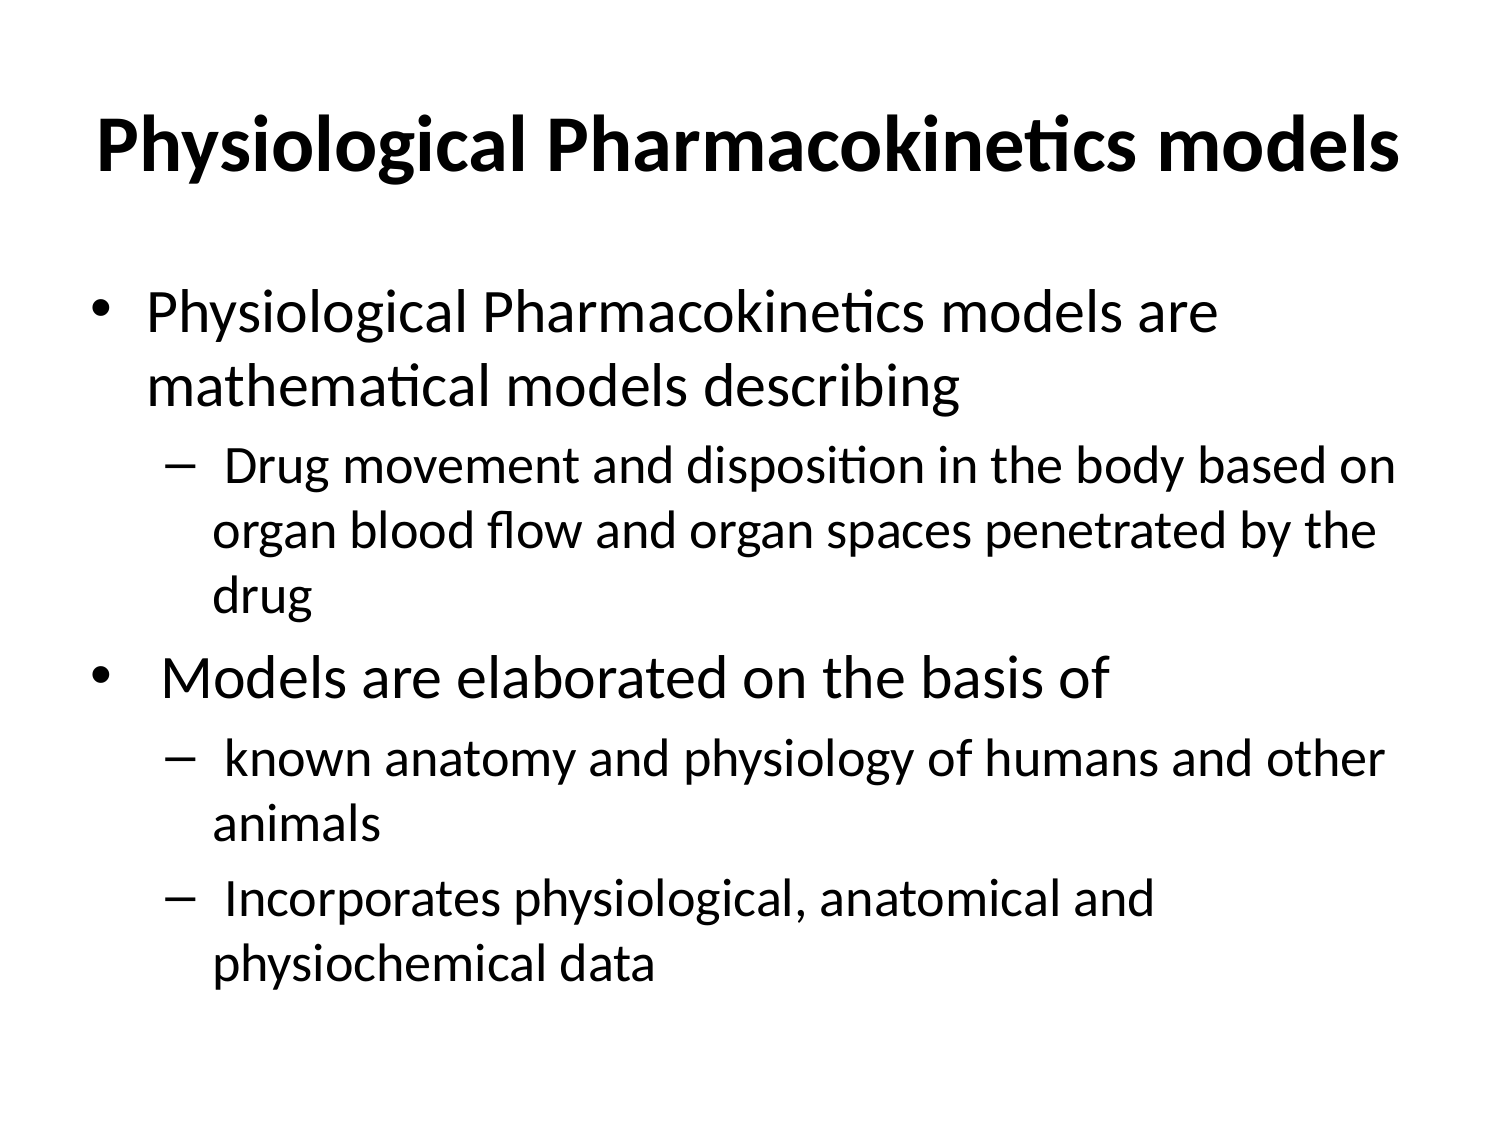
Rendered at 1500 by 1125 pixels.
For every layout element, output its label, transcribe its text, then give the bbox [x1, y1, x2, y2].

list Physiological Pharmacokinetics models are mathematical models describing Drug movement and disposition in the body based on organ blood flow and organ spaces penetrated by the drug Models are elaborated on the basis of known anatomy and physiology of humans and other animals Incorporates physiological, anatomical and physiochemical data [75, 262, 1425, 1005]
title Physiological Pharmacokinetics models [75, 45, 1425, 233]
